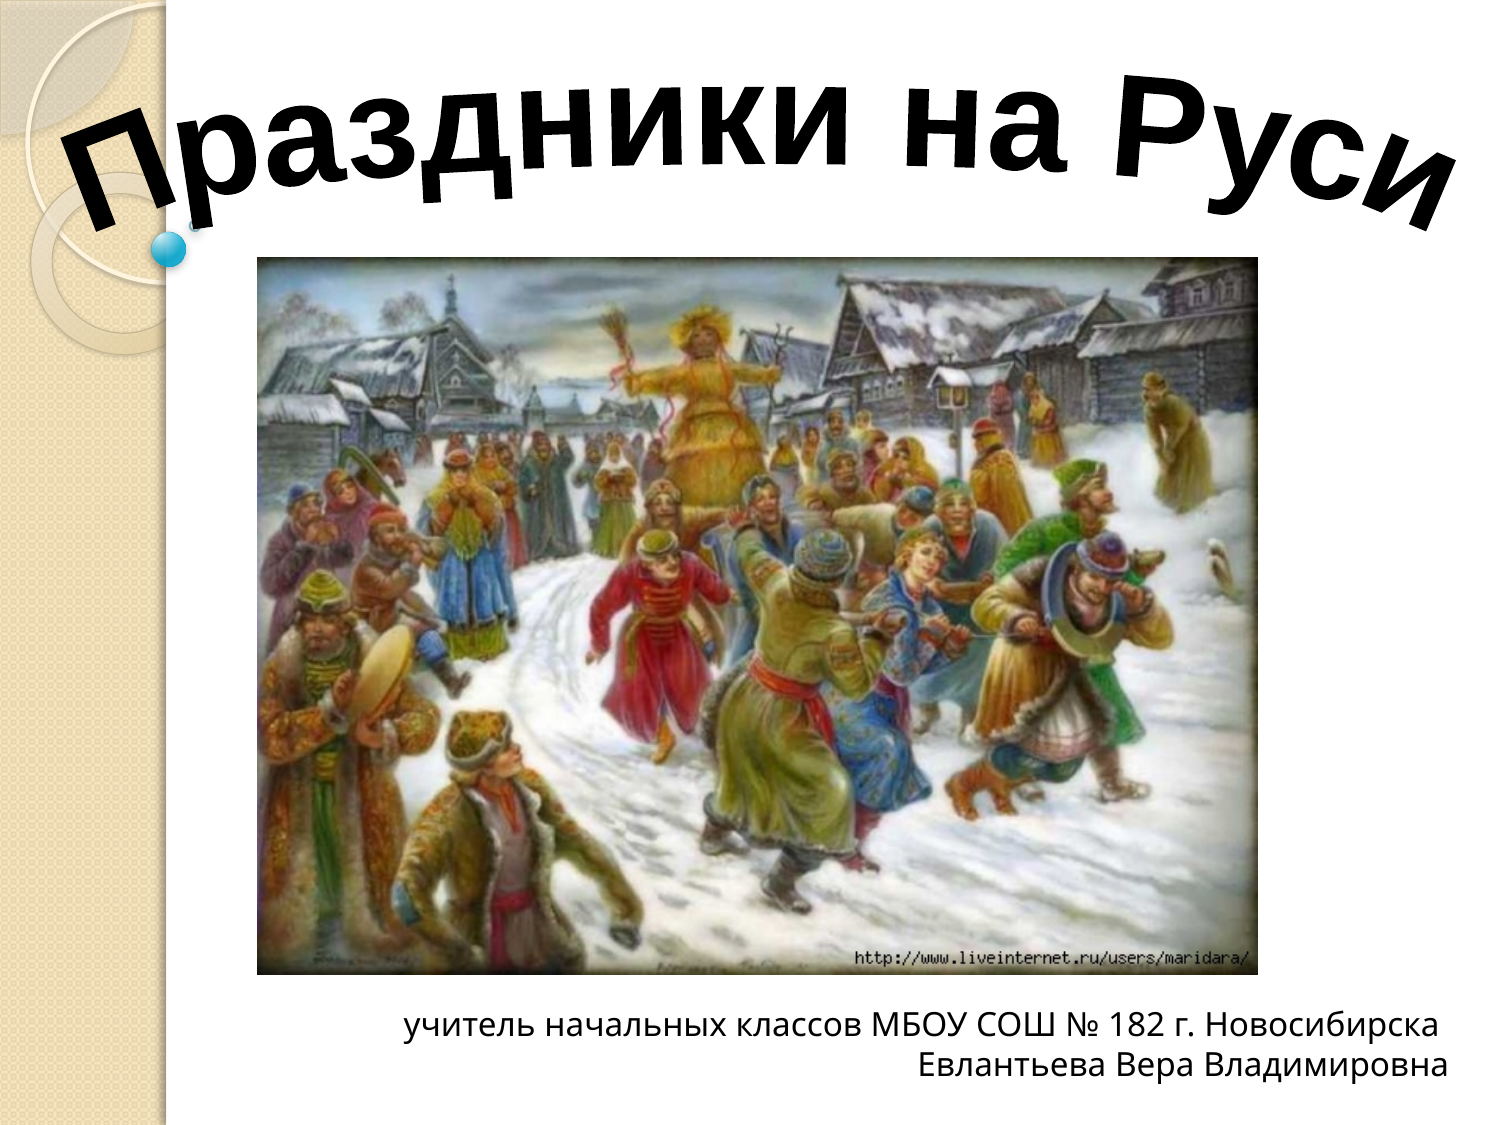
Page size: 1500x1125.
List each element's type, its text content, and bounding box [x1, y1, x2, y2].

picture [257, 257, 1259, 976]
text_box учитель начальных классов МБОУ СОШ № 182 г. Новосибирска Евлантьева Вера Владимировна [351, 996, 1465, 1091]
